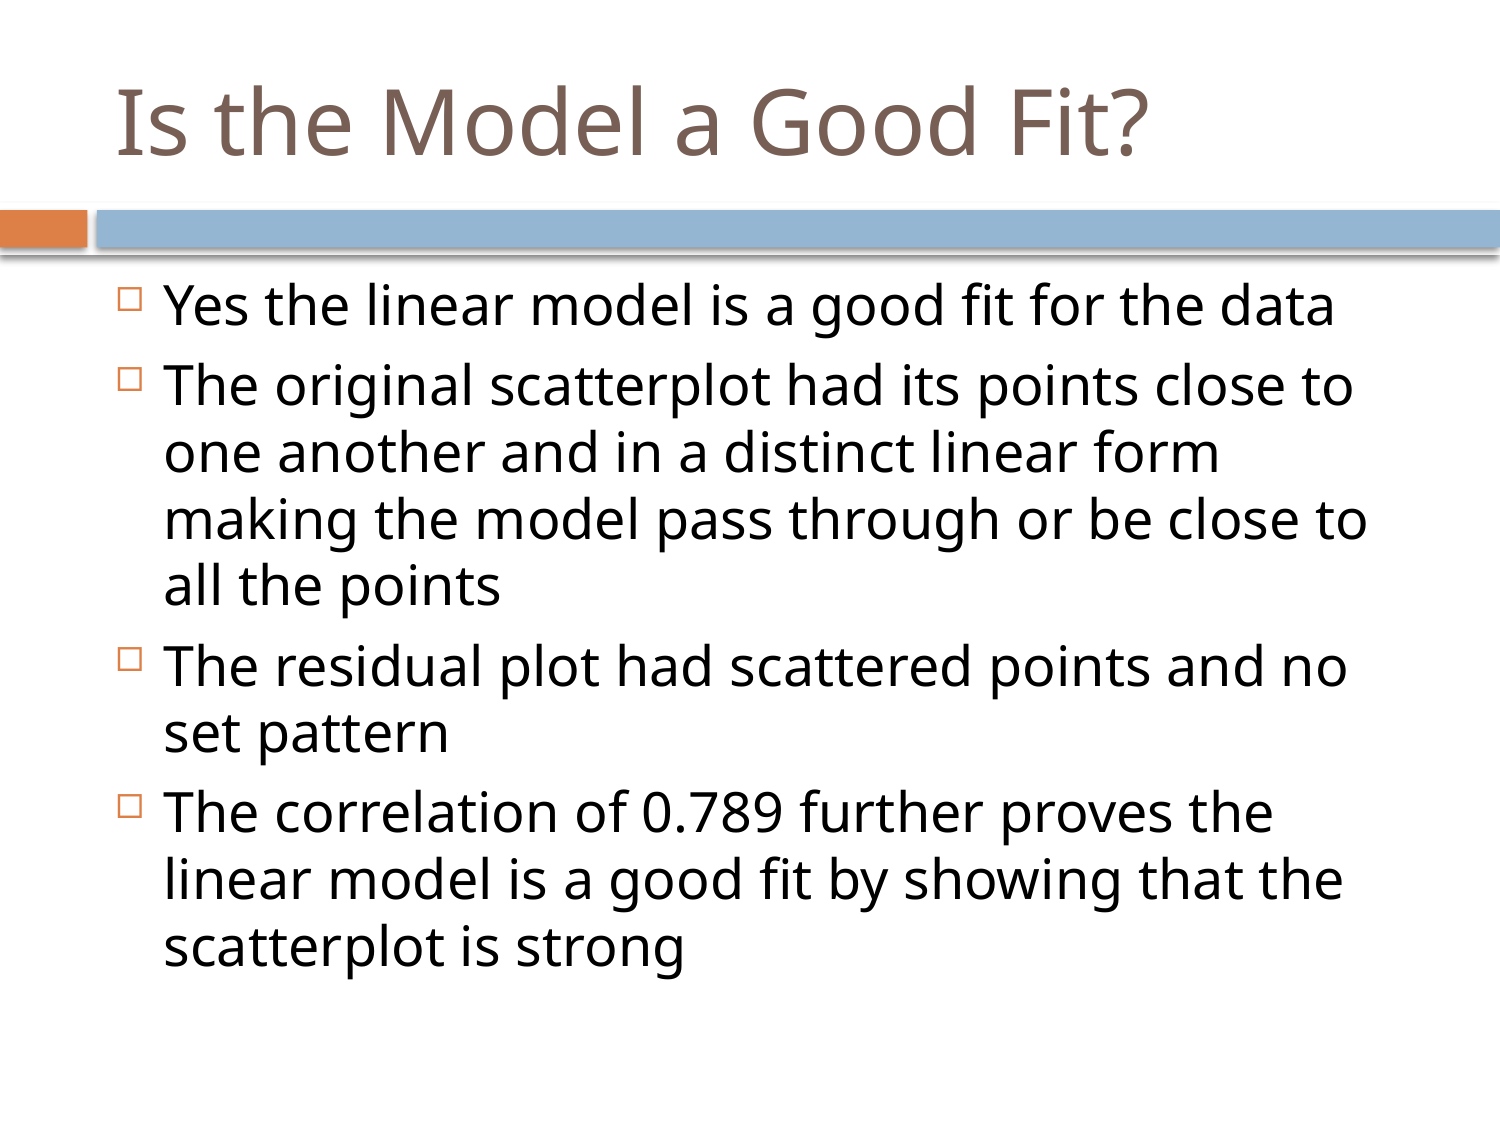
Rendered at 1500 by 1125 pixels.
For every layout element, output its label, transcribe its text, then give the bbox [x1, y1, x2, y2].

list Yes the linear model is a good fit for the data The original scatterplot had its points close to one another and in a distinct linear form making the model pass through or be close to all the points The residual plot had scattered points and no set pattern The correlation of 0.789 further proves the linear model is a good fit by showing that the scatterplot is strong [100, 262, 1438, 1000]
title Is the Model a Good Fit? [100, 37, 1438, 200]
